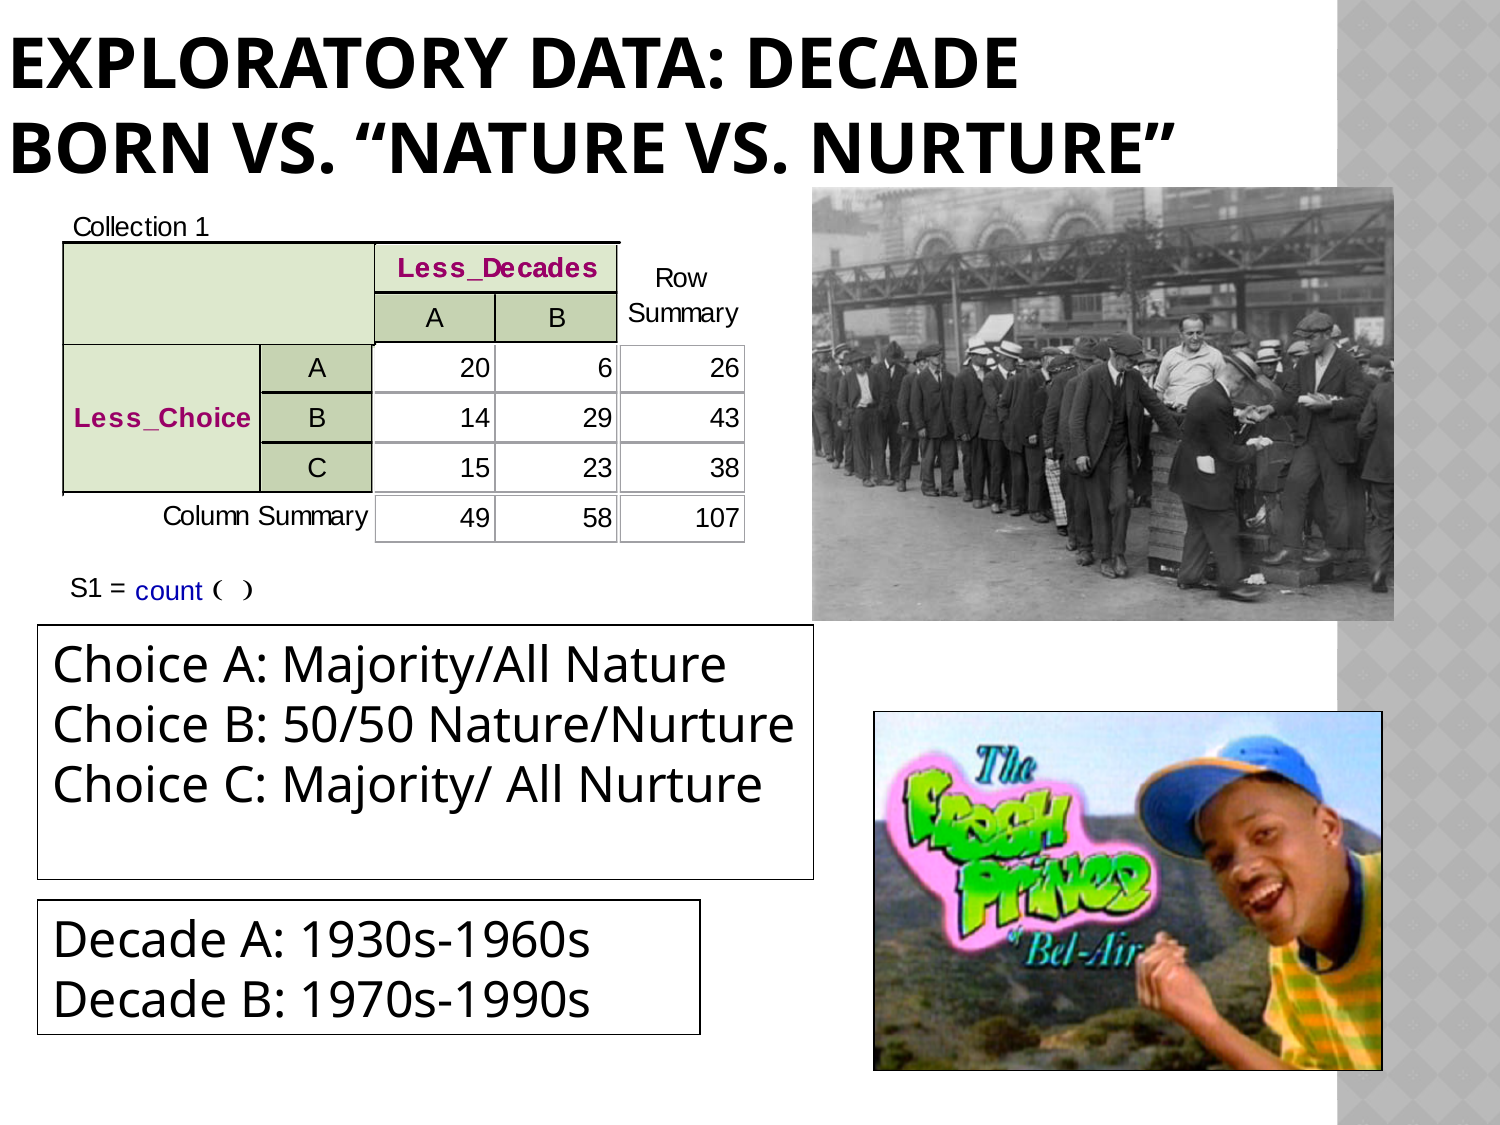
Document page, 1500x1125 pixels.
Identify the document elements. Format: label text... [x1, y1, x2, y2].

picture [874, 711, 1382, 1071]
picture [811, 187, 1394, 621]
text_box Choice A: Majority/All Nature Choice B: 50/50 Nature/Nurture Choice C: Majority/ All Nurture [37, 624, 814, 880]
text_box Decade A: 1930s-1960s Decade B: 1970s-1990s [37, 899, 700, 1035]
title Exploratory Data: Decade Born vs. “Nature vs. Nurture” [0, 0, 1188, 188]
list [62, 187, 776, 609]
